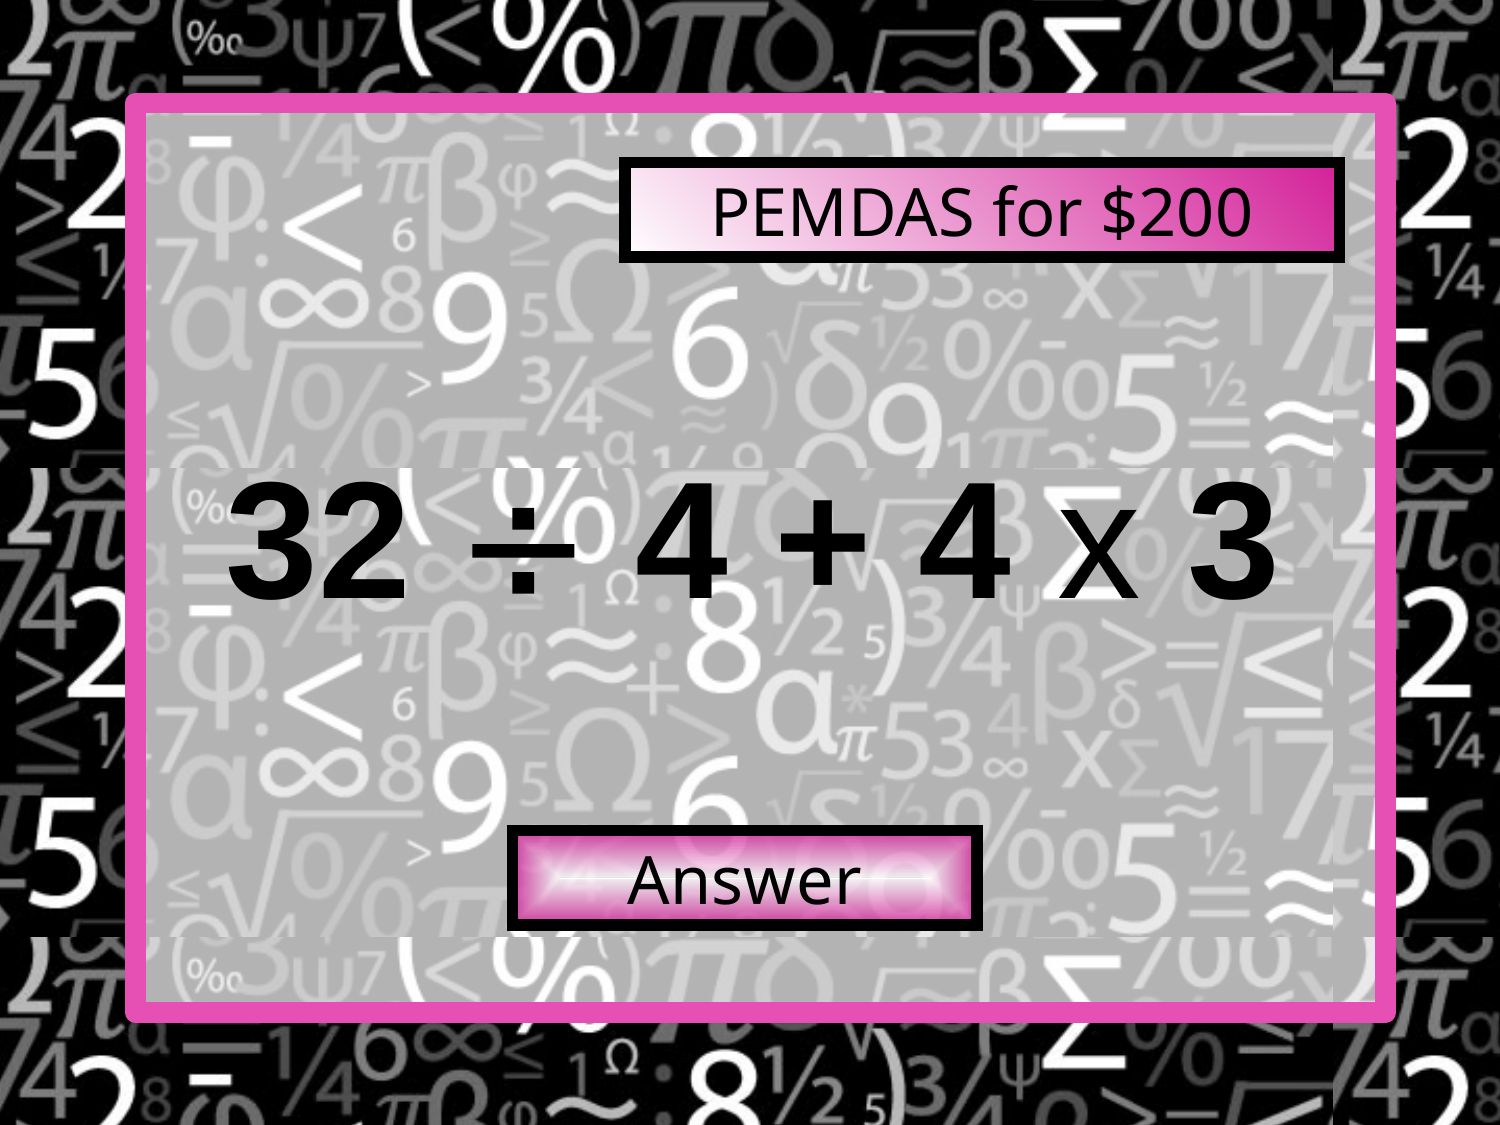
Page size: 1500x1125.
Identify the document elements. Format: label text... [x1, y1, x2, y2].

text_box PEMDAS for $200 [624, 162, 1340, 258]
text_box [134, 101, 1388, 1015]
text_box Answer [512, 830, 977, 926]
picture [0, 0, 1500, 1125]
text_box 32  4 + 4 x 3 [210, 424, 1311, 640]
